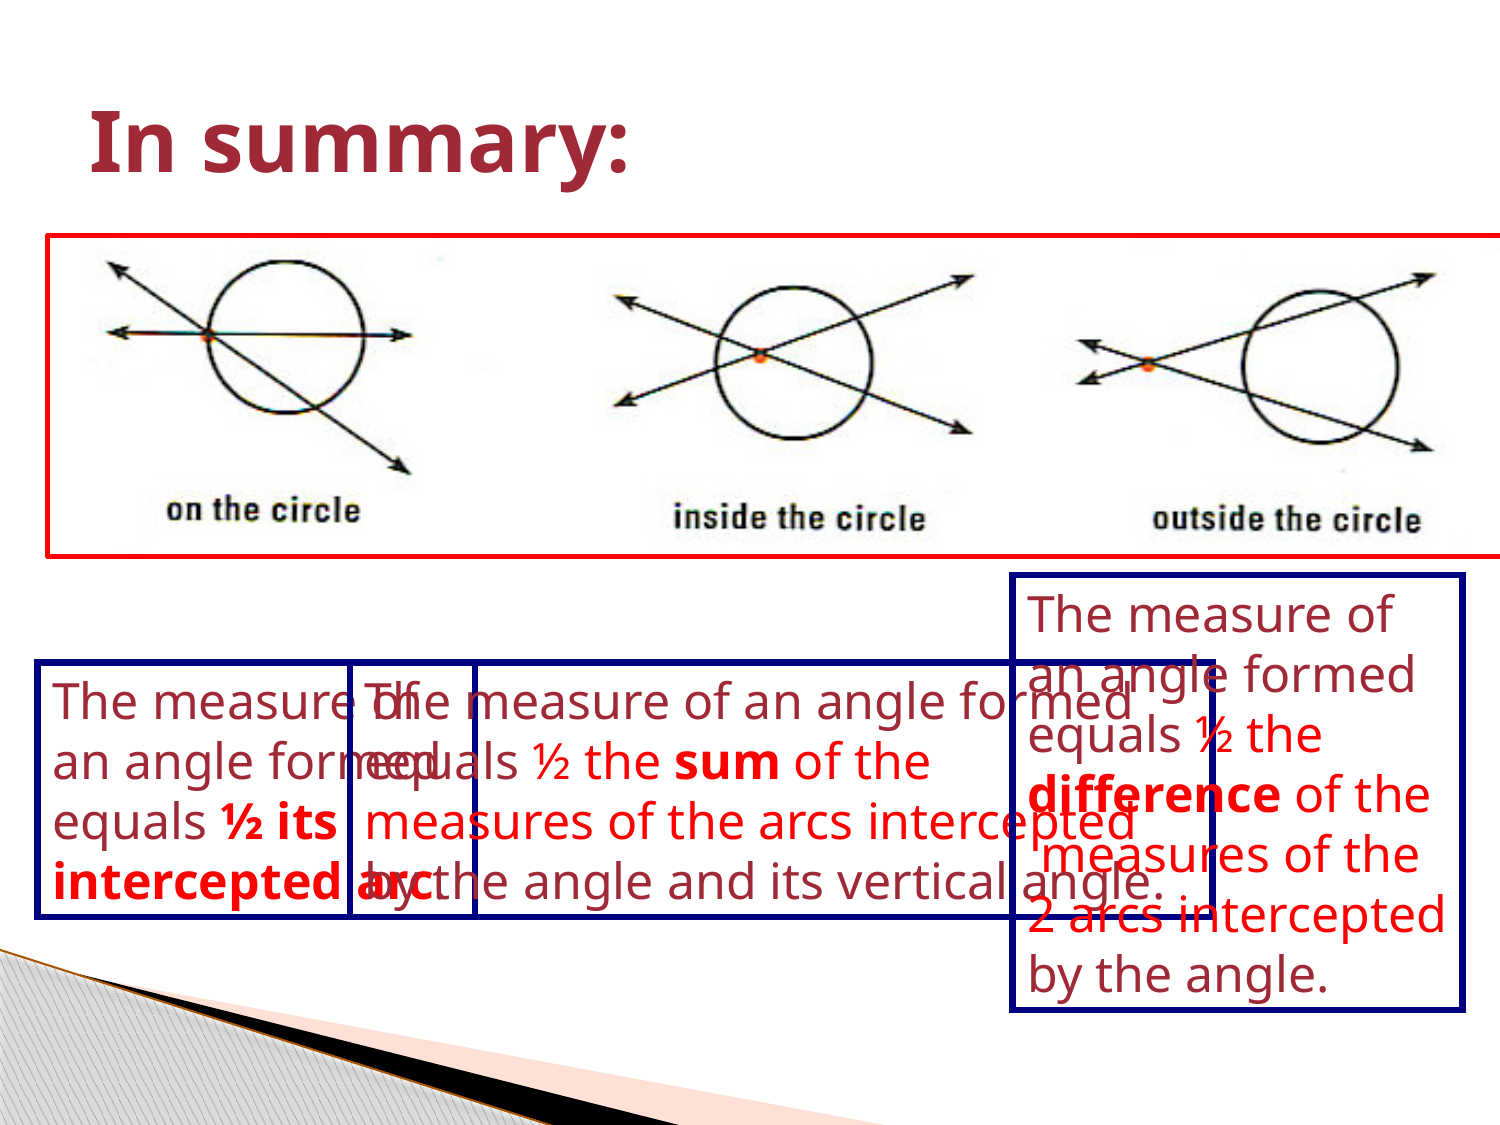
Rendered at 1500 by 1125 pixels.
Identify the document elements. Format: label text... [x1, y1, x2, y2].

text_box The measure of an angle formed equals ½ the difference of the measures of the 2 arcs intercepted by the angle. [1012, 574, 1463, 1010]
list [49, 237, 1500, 555]
text_box The measure of an angle formed equals ½ its intercepted arc. [37, 662, 350, 918]
title In summary: [75, 45, 1425, 233]
text_box The measure of an angle formed equals ½ the sum of the measures of the arcs intercepted by the angle and its vertical angle. [350, 662, 1012, 918]
